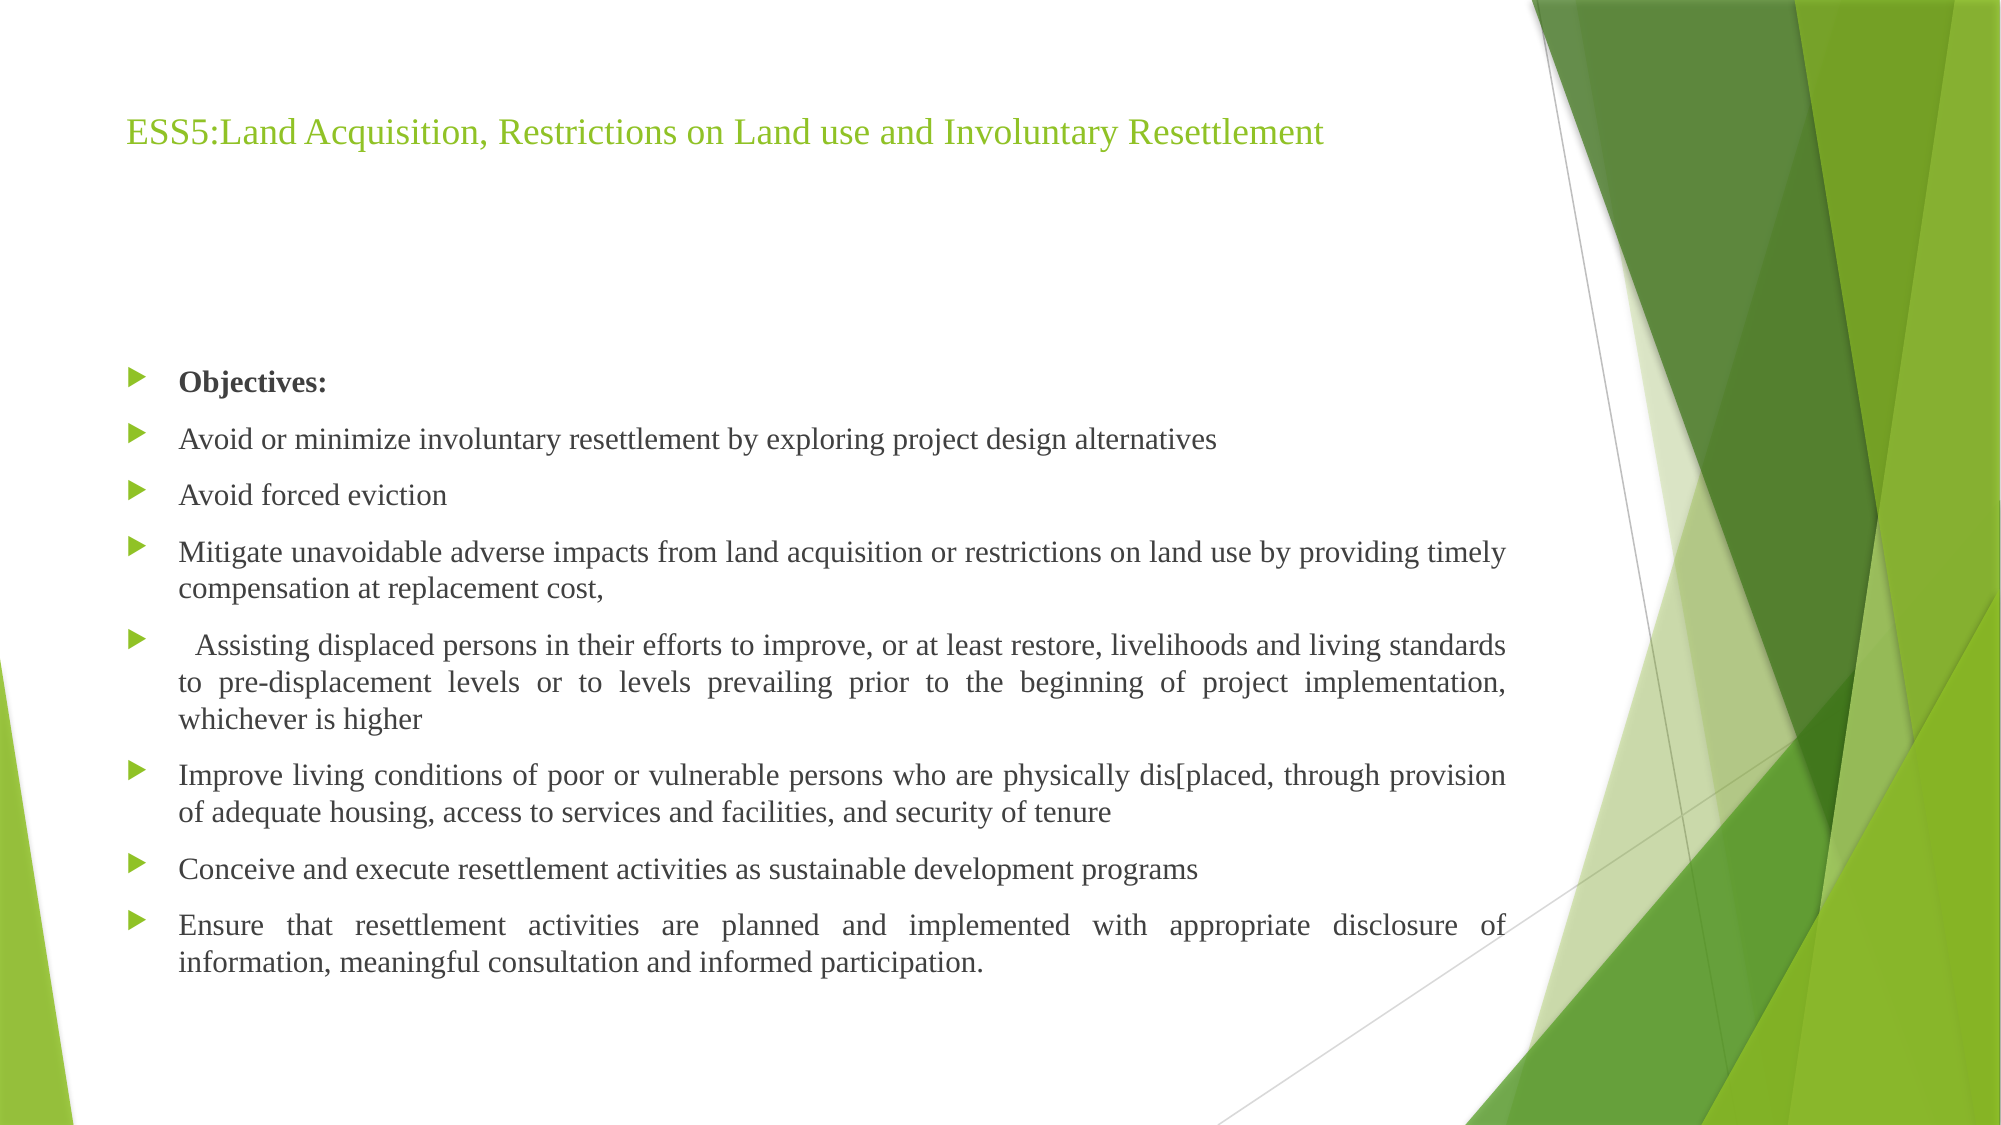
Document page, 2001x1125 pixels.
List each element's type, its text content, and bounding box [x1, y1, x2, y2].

list Objectives: Avoid or minimize involuntary resettlement by exploring project design alternatives Avoid forced eviction Mitigate unavoidable adverse impacts from land acquisition or restrictions on land use by providing timely compensation at replacement cost, Assisting displaced persons in their efforts to improve, or at least restore, livelihoods and living standards to pre-displacement levels or to levels prevailing prior to the beginning of project implementation, whichever is higher Improve living conditions of poor or vulnerable persons who are physically dis[placed, through provision of adequate housing, access to services and facilities, and security of tenure Conceive and execute resettlement activities as sustainable development programs Ensure that resettlement activities are planned and implemented with appropriate disclosure of information, meaningful consultation and informed participation. [111, 354, 1522, 992]
title ESS5:Land Acquisition, Restrictions on Land use and Involuntary Resettlement [111, 99, 1522, 317]
